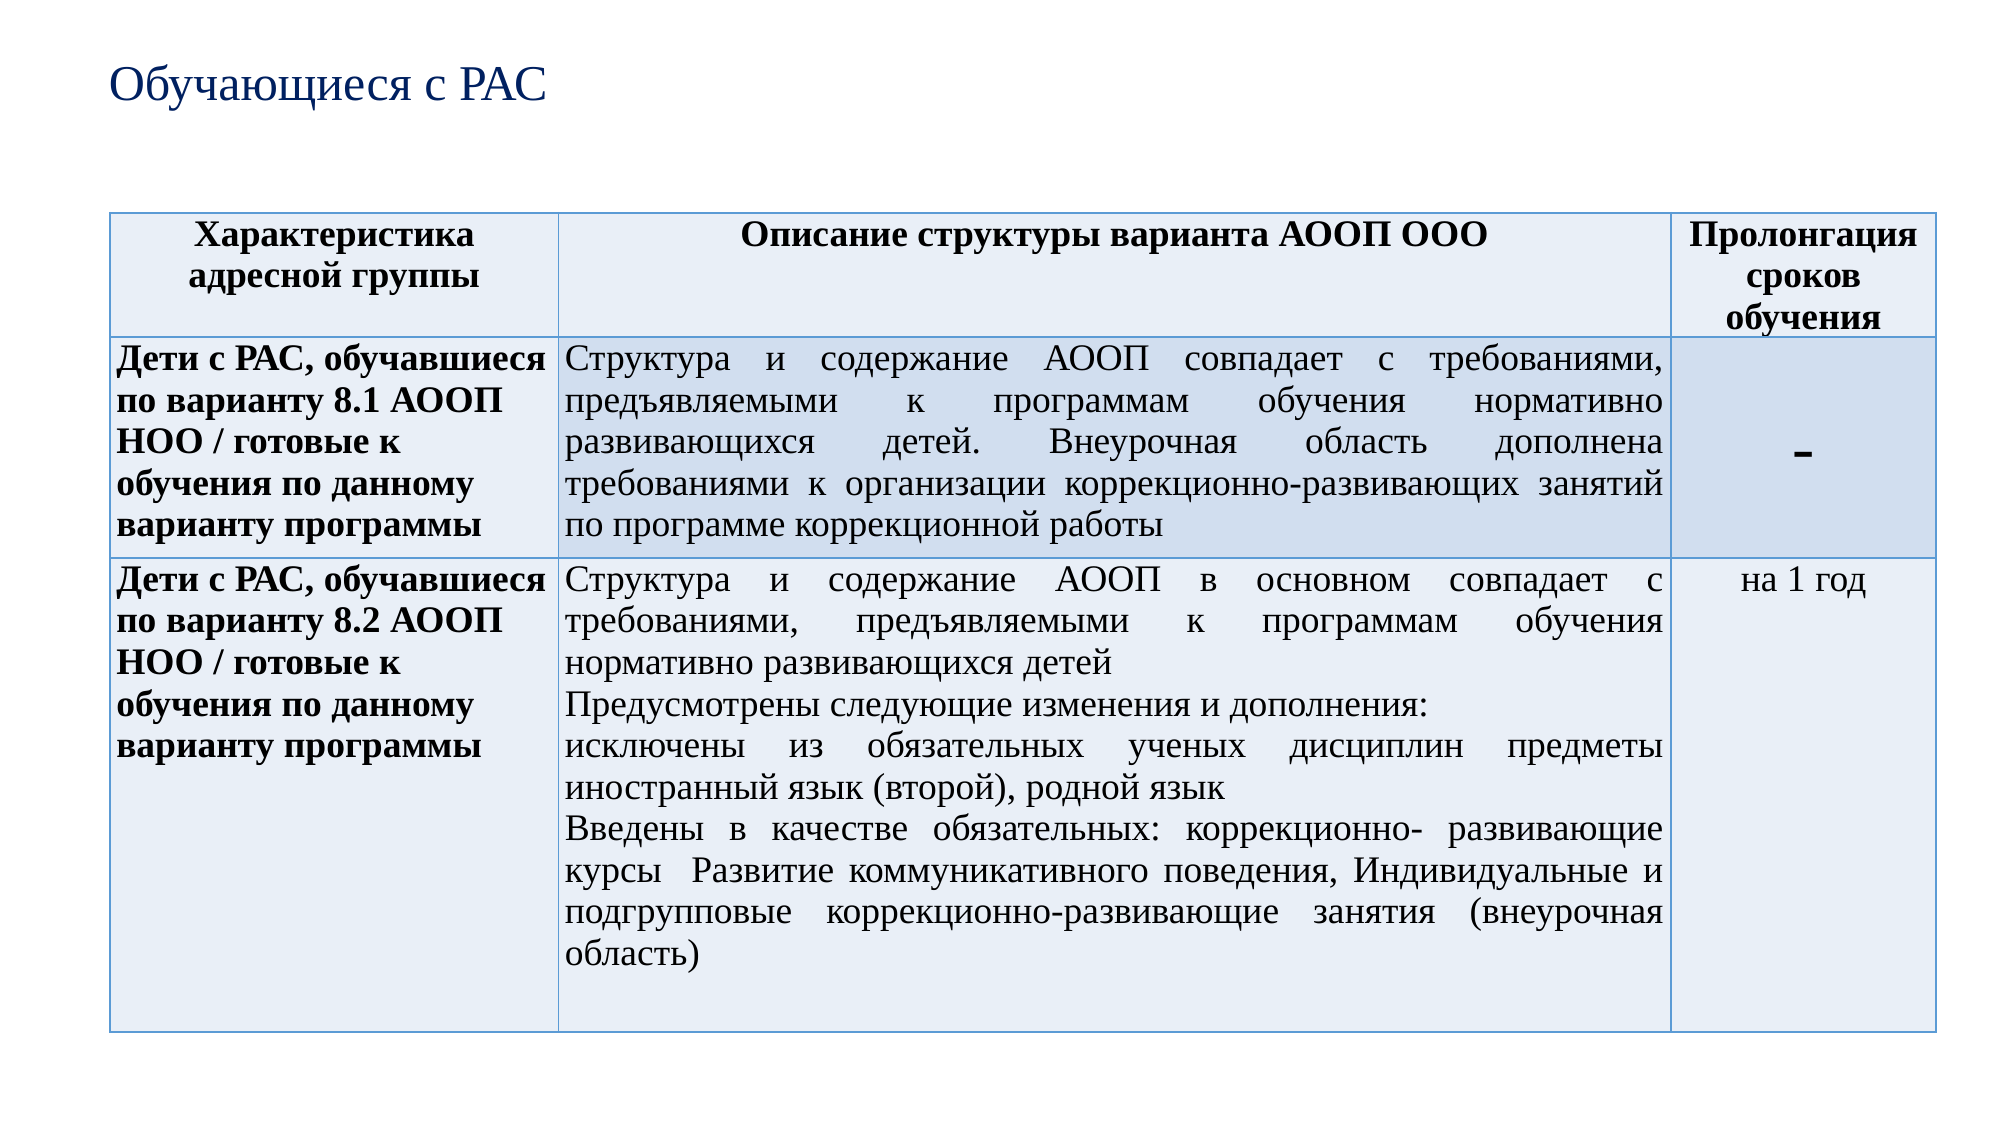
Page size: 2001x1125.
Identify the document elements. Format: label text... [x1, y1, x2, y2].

table_cell - [1672, 338, 1935, 557]
text_box Обучающиеся с РАС [93, 0, 1819, 195]
table_header Описание структуры варианта АООП ООО [559, 214, 1670, 336]
table_cell Структура и содержание АООП совпадает с требованиями, предъявляемыми к программам обучения нормативно развивающихся детей. Внеурочная область дополнена требованиями к организации коррекционно-развивающих занятий по программе коррекционной работы [559, 338, 1670, 557]
table_cell Дети с РАС, обучавшиеся по варианту 8.2 АООП НОО / готовые к обучения по данному варианту программы [111, 559, 558, 1031]
table_cell на 1 год [1672, 559, 1935, 1031]
table_cell Дети с РАС, обучавшиеся по варианту 8.1 АООП НОО / готовые к обучения по данному варианту программы [111, 338, 558, 557]
table_cell Структура и содержание АООП в основном совпадает с требованиями, предъявляемыми к программам обучения нормативно развивающихся детей Предусмотрены следующие изменения и дополнения: исключены из обязательных ученых дисциплин предметы иностранный язык (второй), родной язык Введены в качестве обязательных: коррекционно- развивающие курсы Развитие коммуникативного поведения, Индивидуальные и подгрупповые коррекционно-развивающие занятия (внеурочная область) [559, 559, 1670, 1031]
table_header Пролонгация сроков обучения [1672, 214, 1935, 336]
table_header Характеристика адресной группы [111, 214, 558, 336]
